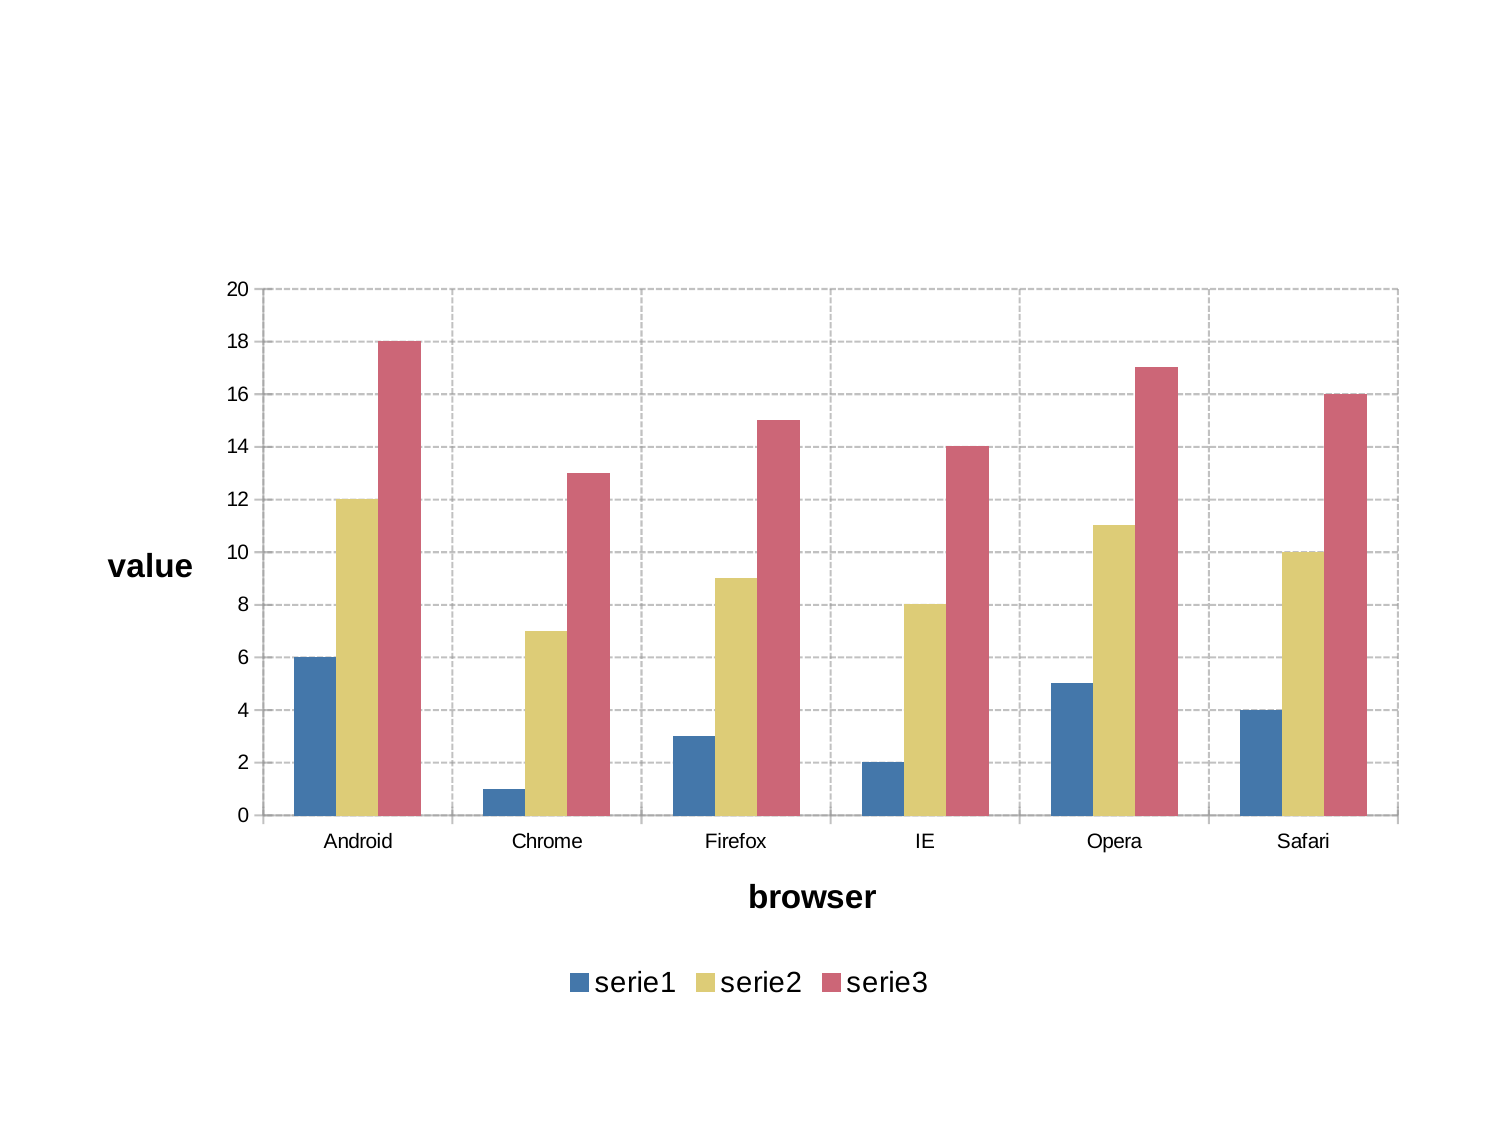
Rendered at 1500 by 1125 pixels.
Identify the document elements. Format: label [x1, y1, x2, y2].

chart [74, 262, 1426, 1006]
